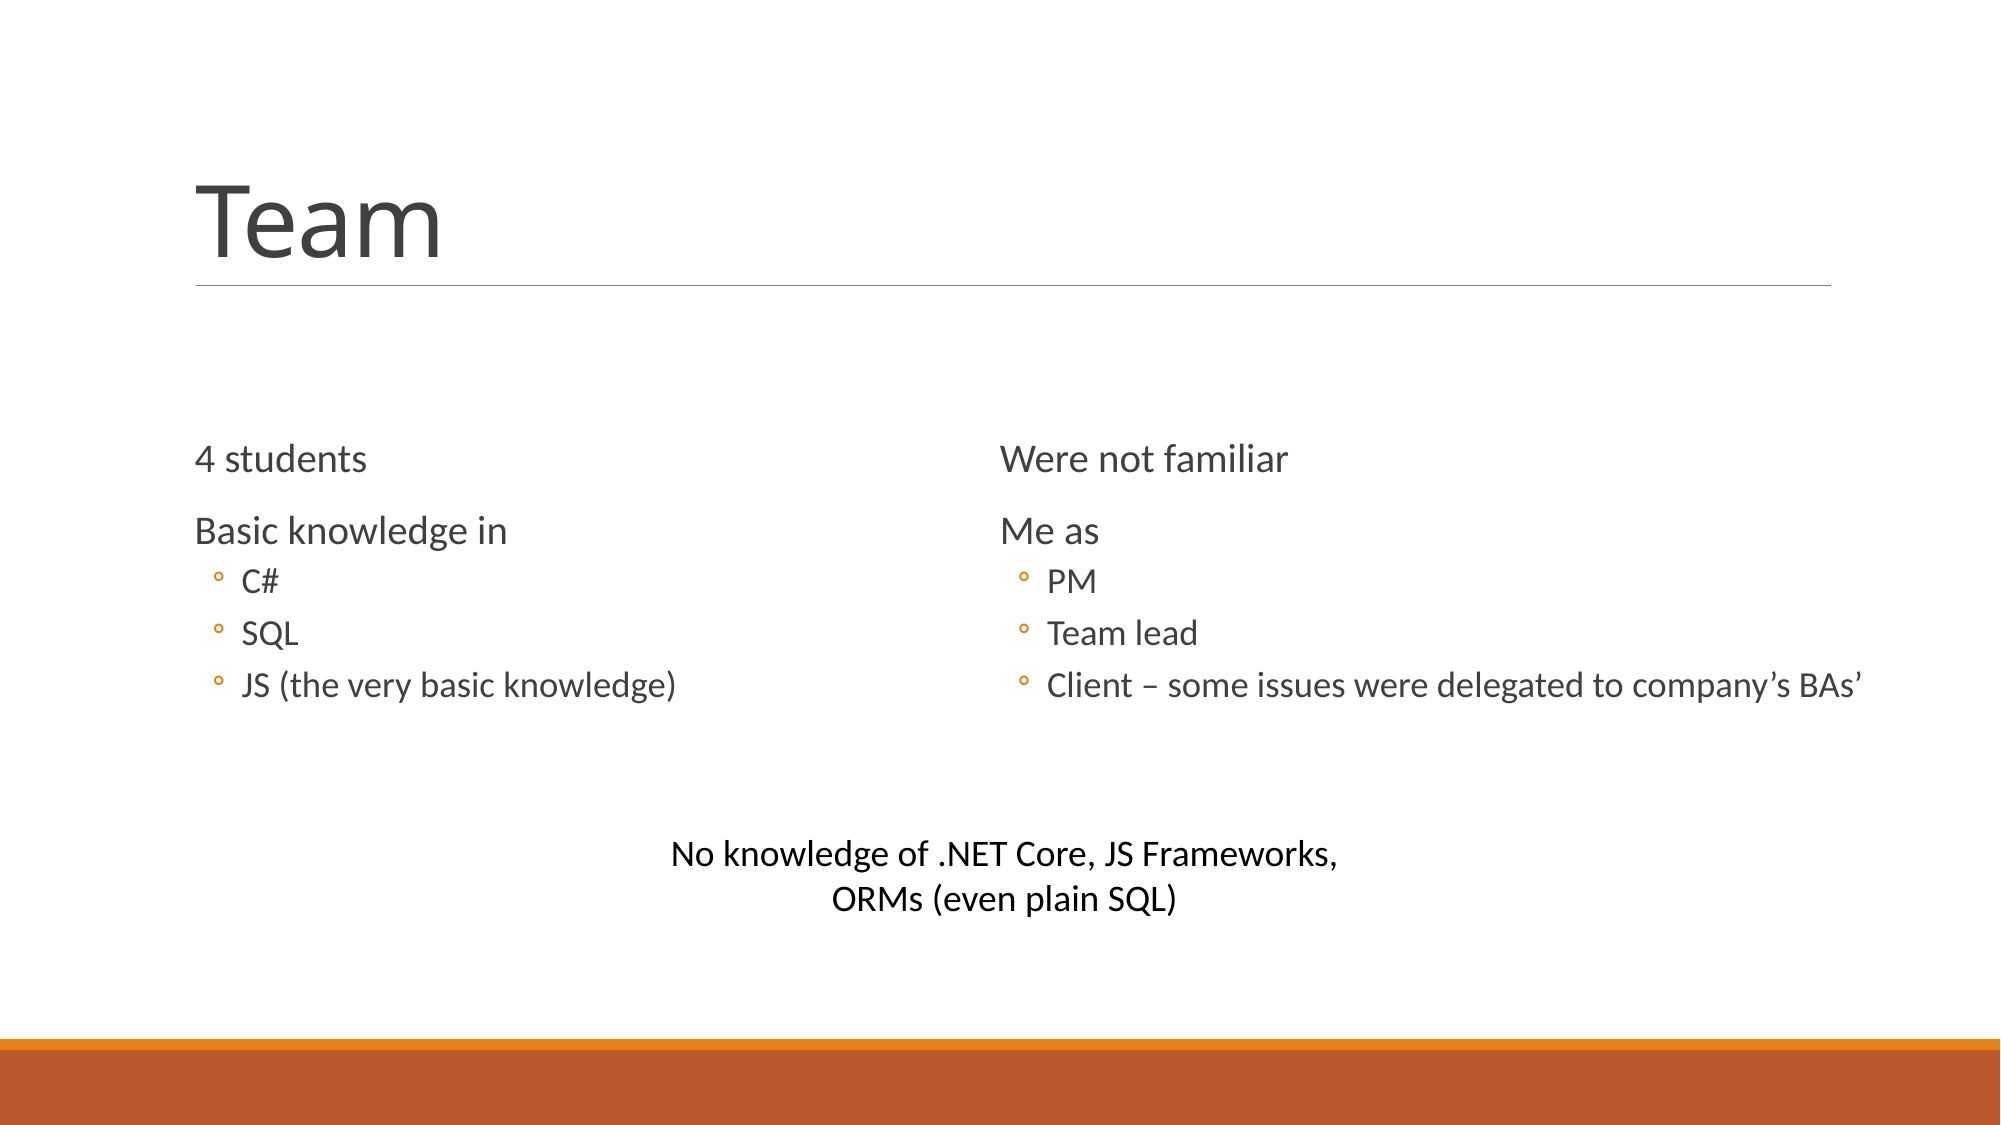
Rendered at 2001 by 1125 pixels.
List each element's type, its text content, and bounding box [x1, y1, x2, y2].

text_box No knowledge of .NET Core, JS Frameworks, ORMs (even plain SQL) [612, 821, 1398, 927]
title Team [180, 47, 1830, 285]
text_box 4 students Basic knowledge in C# SQL JS (the very basic knowledge) [180, 429, 730, 713]
list Were not familiar Me as PM Team lead Client – some issues were delegated to company’s BAs’ [985, 429, 1948, 713]
